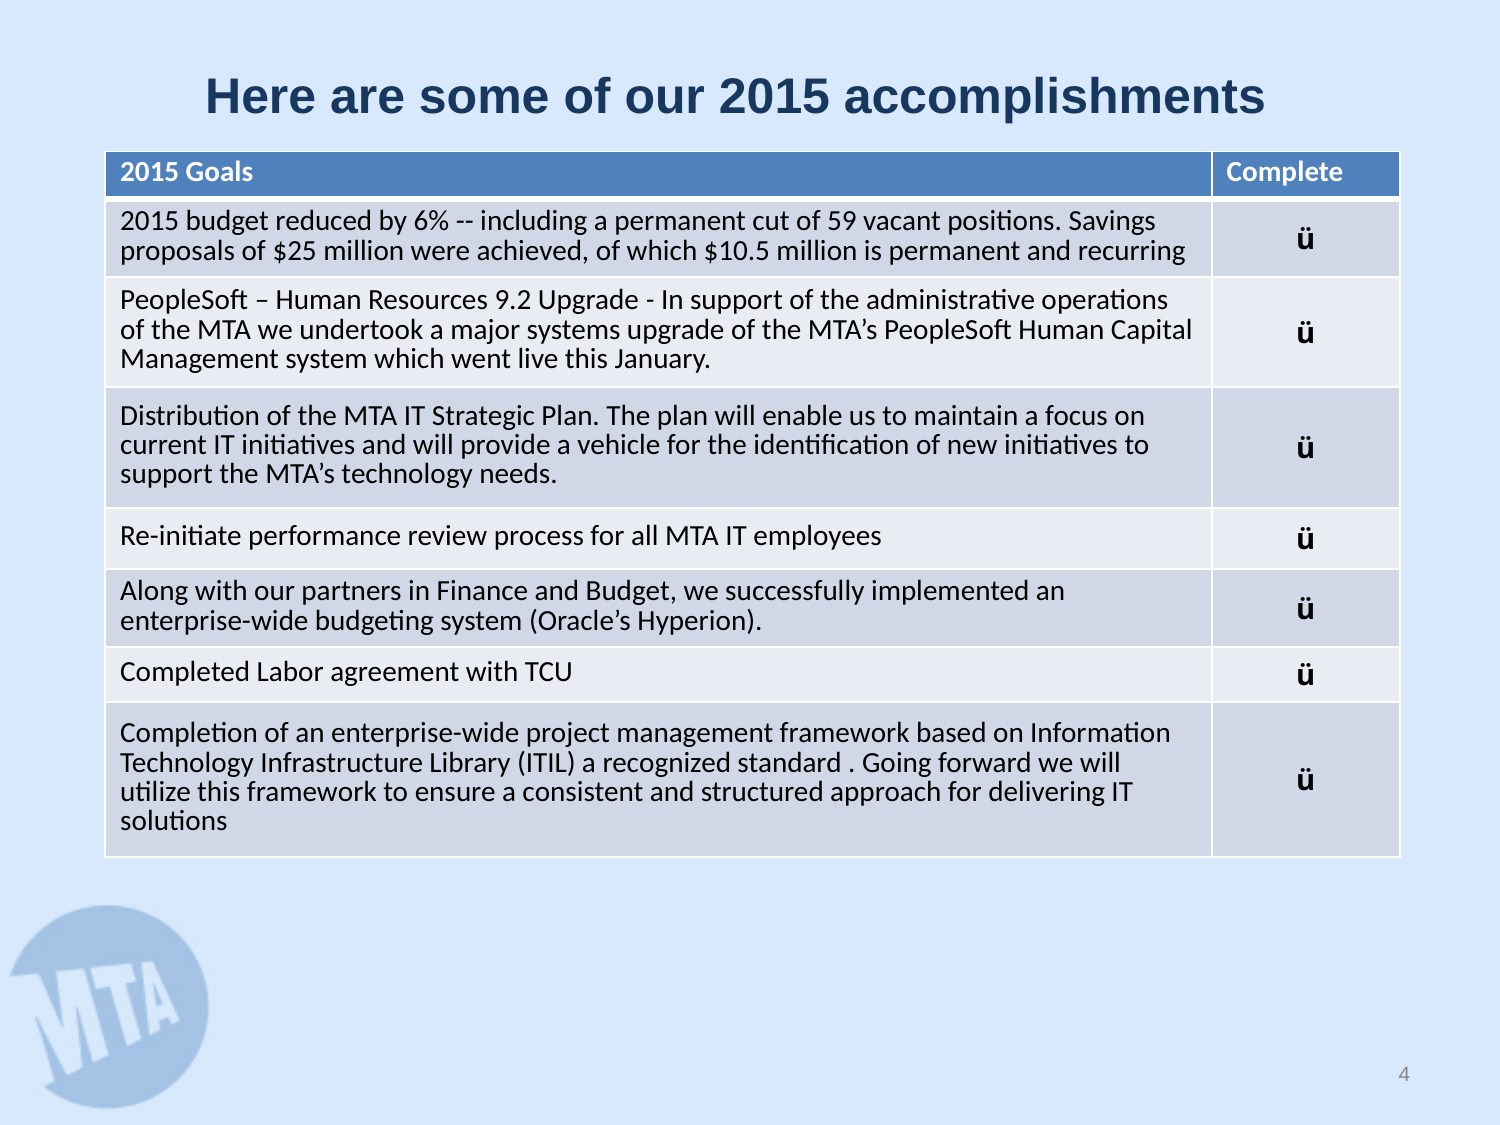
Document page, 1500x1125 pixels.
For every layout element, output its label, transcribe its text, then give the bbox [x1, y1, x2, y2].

table_cell Completed Labor agreement with TCU [106, 648, 1211, 701]
table_cell ü [1213, 278, 1399, 386]
table_header Complete [1213, 152, 1399, 196]
table_cell ü [1213, 509, 1399, 568]
table_cell 2015 budget reduced by 6% -- including a permanent cut of 59 vacant positions. Savings proposals of $25 million were achieved, of which $10.5 million is permanent and recurring [106, 202, 1211, 276]
table_header 2015 Goals [106, 152, 1211, 196]
table_cell Distribution of the MTA IT Strategic Plan. The plan will enable us to maintain a focus on current IT initiatives and will provide a vehicle for the identification of new initiatives to support the MTA’s technology needs. [106, 388, 1211, 507]
table_cell ü [1213, 703, 1399, 856]
list [60, 196, 1425, 996]
table_cell Re-initiate performance review process for all MTA IT employees [106, 509, 1211, 568]
table_cell PeopleSoft – Human Resources 9.2 Upgrade - In support of the administrative operations of the MTA we undertook a major systems upgrade of the MTA’s PeopleSoft Human Capital Management system which went live this January. [106, 278, 1211, 386]
table_cell ü [1213, 388, 1399, 507]
slide_number 3 [1074, 1042, 1425, 1103]
table_cell ü [1213, 202, 1399, 276]
picture [0, 0, 1500, 1125]
table_cell Completion of an enterprise-wide project management framework based on Information Technology Infrastructure Library (ITIL) a recognized standard . Going forward we will utilize this framework to ensure a consistent and structured approach for delivering IT solutions [106, 703, 1211, 856]
table_cell ü [1213, 648, 1399, 701]
table_cell ü [1213, 570, 1399, 646]
title Here are some of our 2015 accomplishments [75, 18, 1425, 168]
table_cell Along with our partners in Finance and Budget, we successfully implemented an enterprise-wide budgeting system (Oracle’s Hyperion). [106, 570, 1211, 646]
